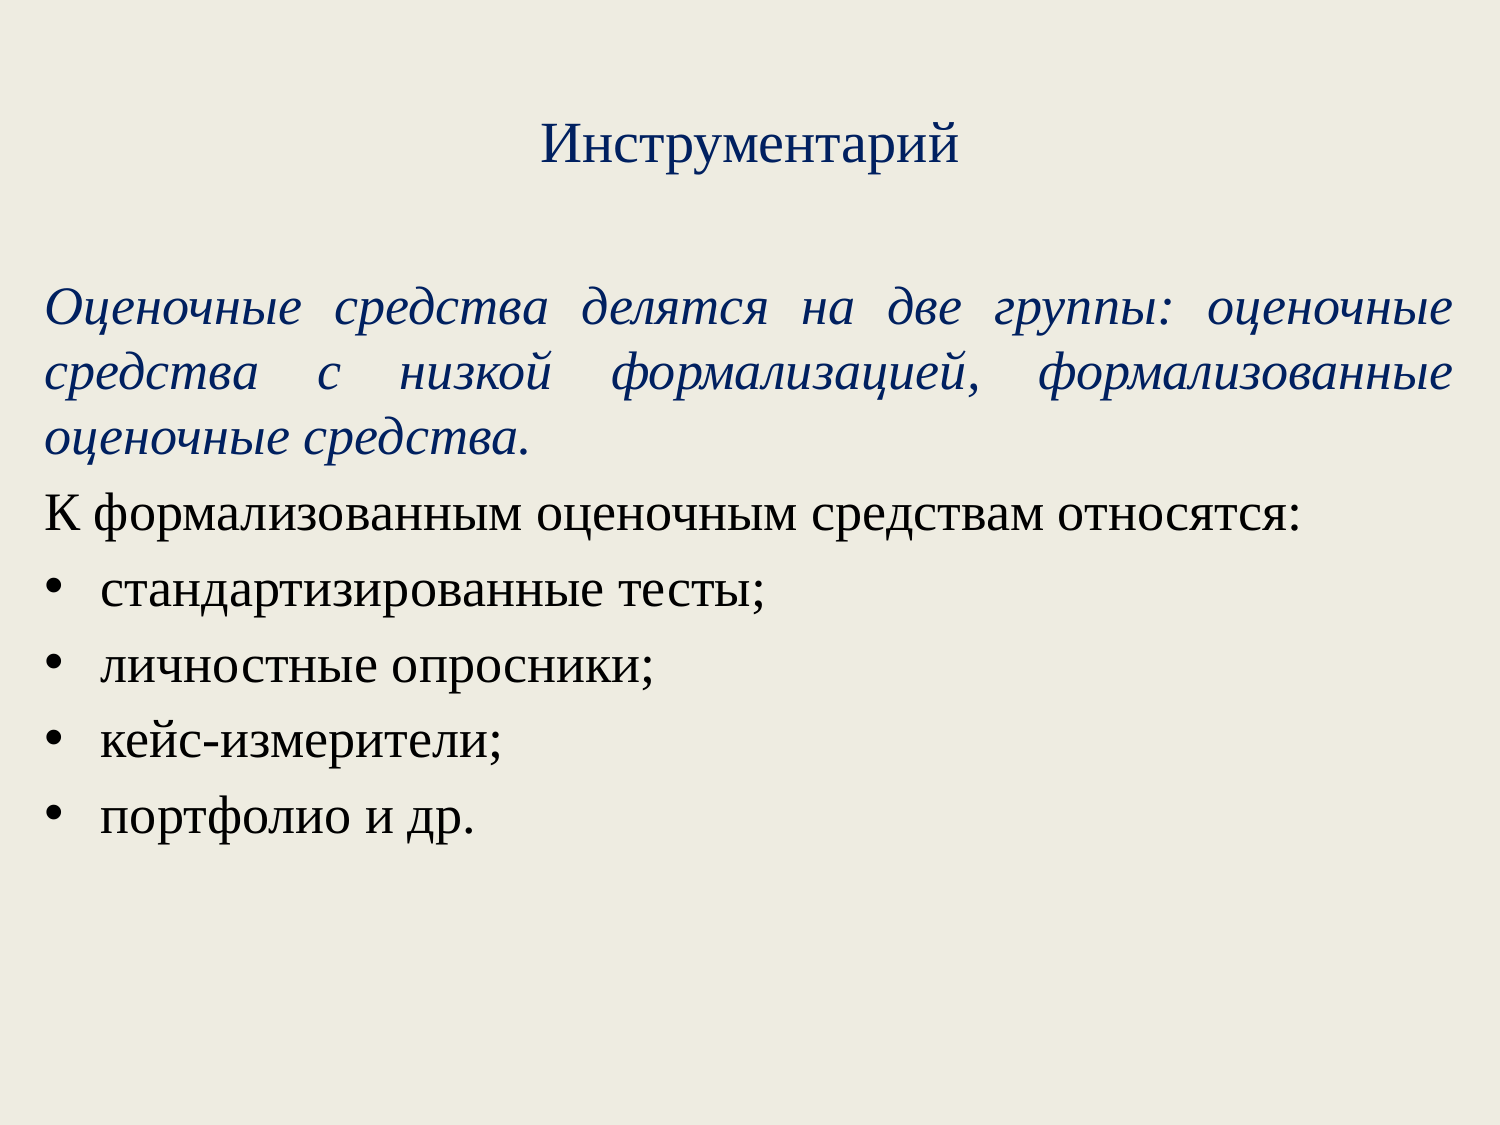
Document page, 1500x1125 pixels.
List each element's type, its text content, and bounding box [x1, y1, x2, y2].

title Инструментарий [75, 45, 1425, 233]
list Оценочные средства делятся на две группы: оценочные средства с низкой формализацией, формализованные оценочные средства. К формализованным оценочным средствам относятся: стандартизированные тесты; личностные опросники; кейс-измерители; портфолио и др. [29, 262, 1471, 1005]
